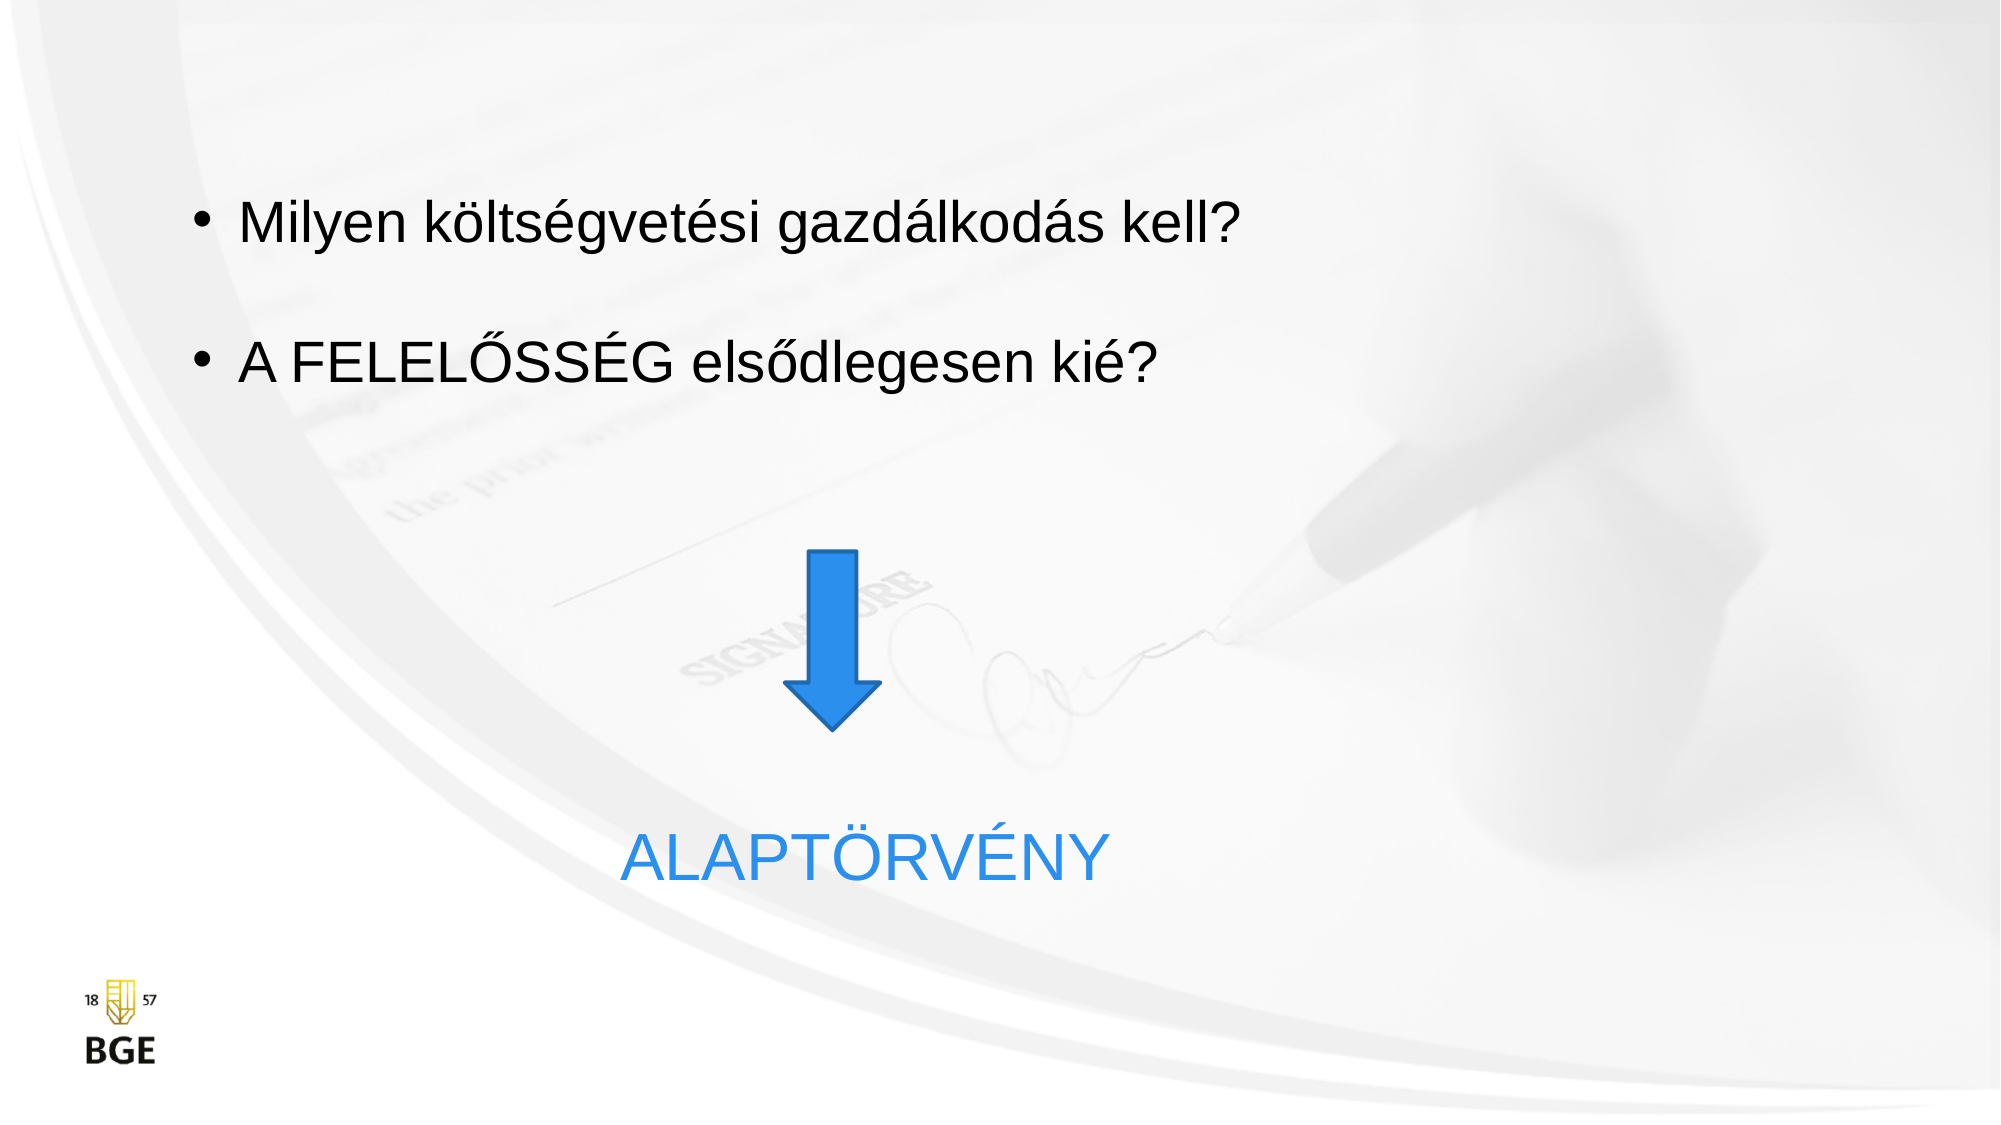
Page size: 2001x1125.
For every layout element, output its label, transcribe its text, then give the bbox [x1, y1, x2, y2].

picture [0, 0, 2001, 1125]
text_box Milyen költségvetési gazdálkodás kell? A FELELŐSSÉG elsődlegesen kié? [177, 106, 1631, 402]
text_box ALAPTÖRVÉNY [605, 806, 1128, 902]
text_box [782, 549, 883, 733]
